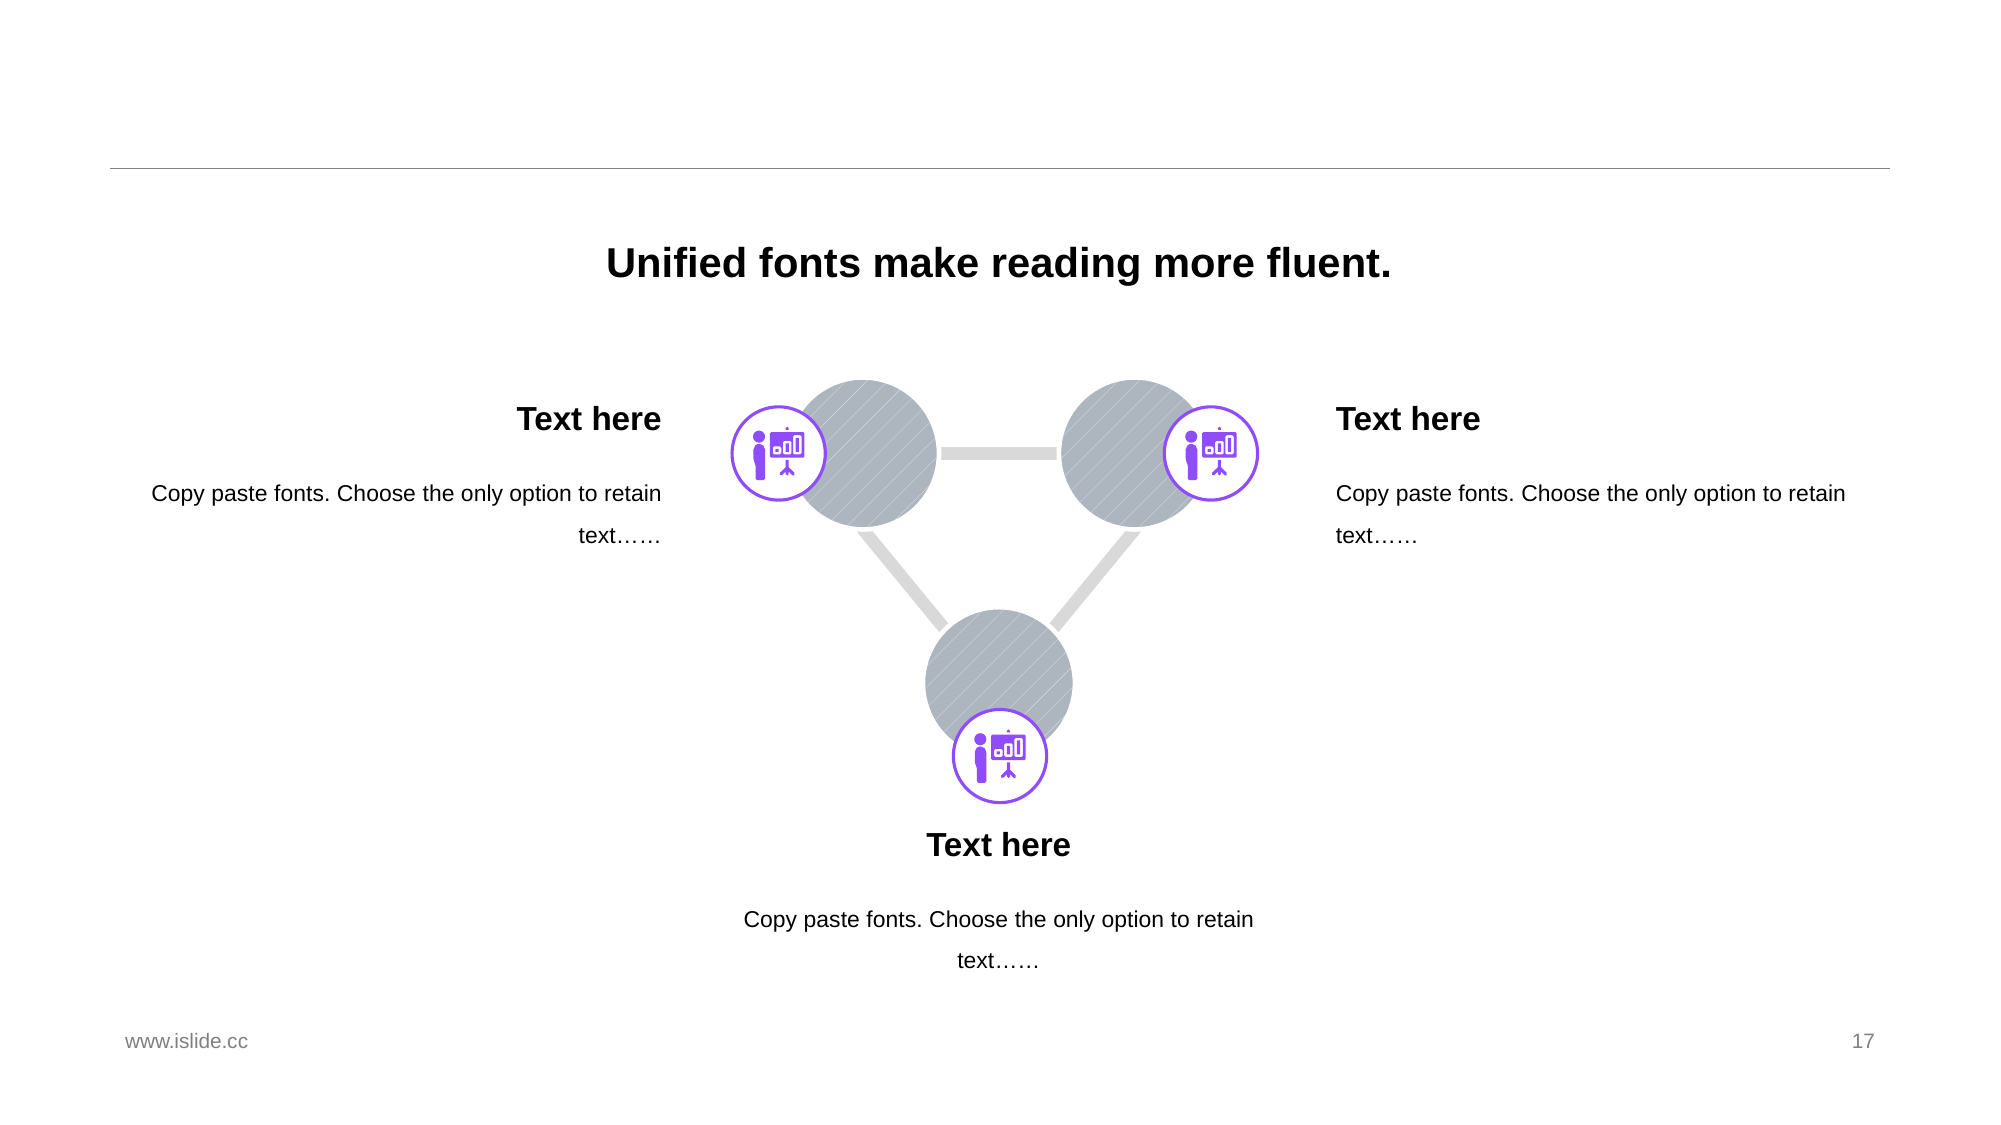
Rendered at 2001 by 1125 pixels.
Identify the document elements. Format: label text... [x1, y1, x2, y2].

slide_number 17 [1412, 1023, 1890, 1058]
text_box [108, 196, 1890, 996]
footer www.islide.cc [109, 1023, 790, 1058]
